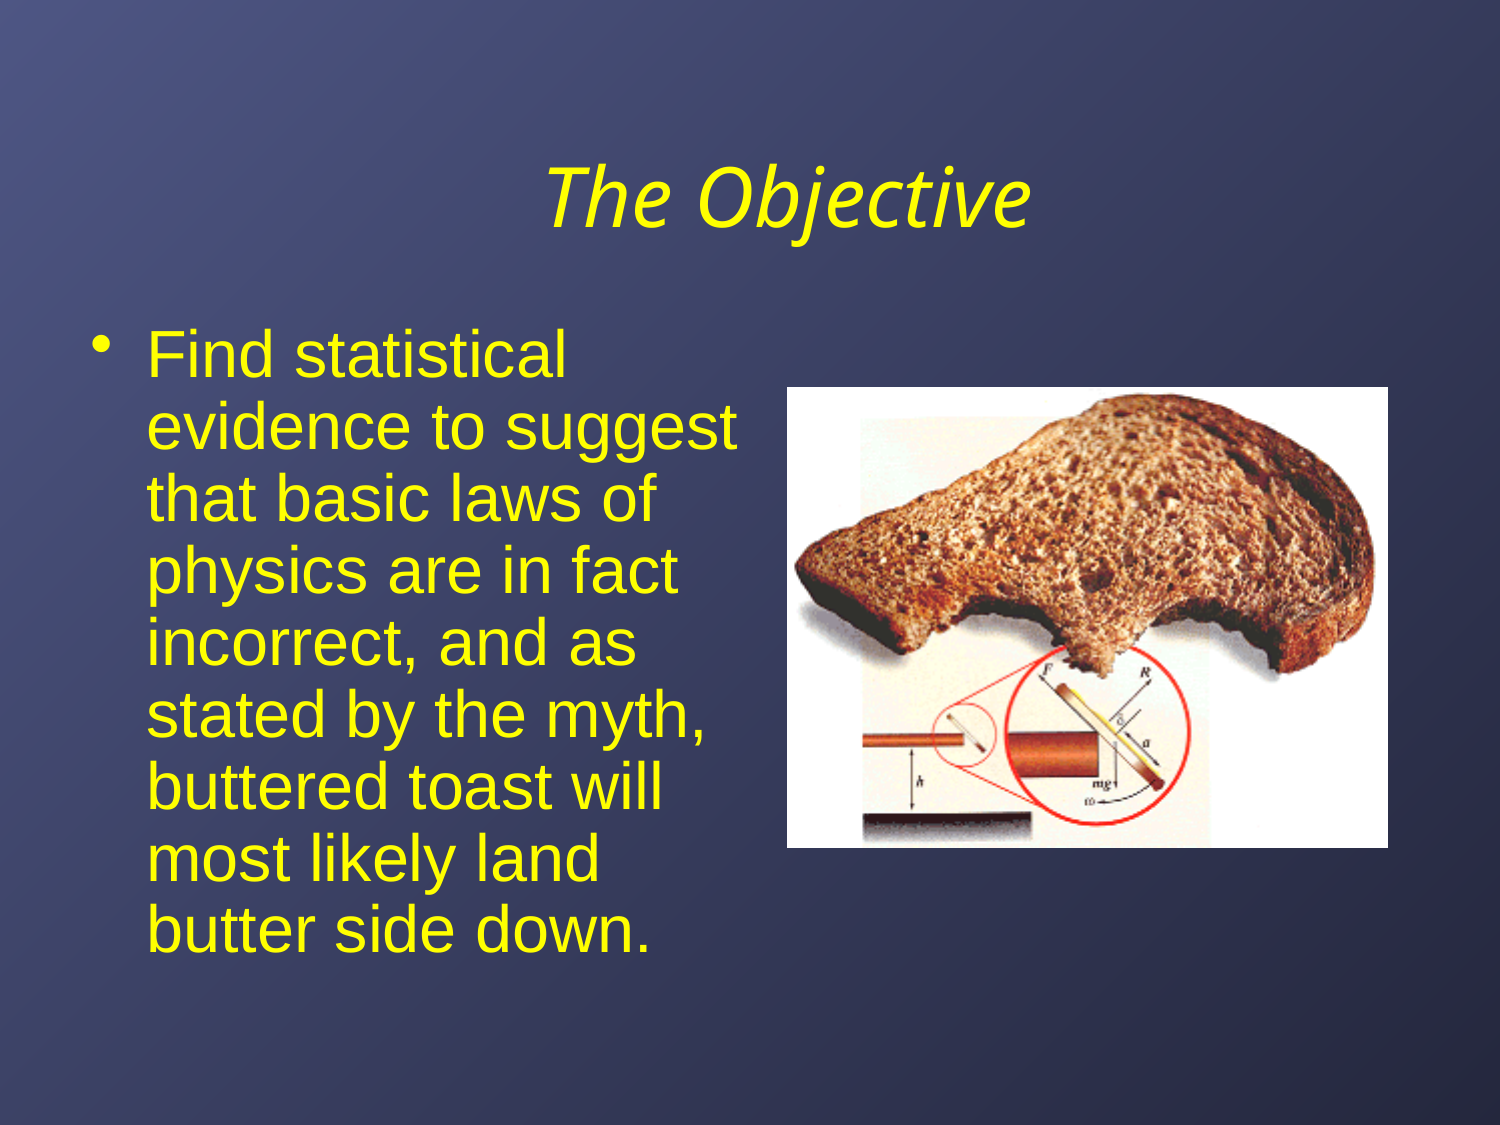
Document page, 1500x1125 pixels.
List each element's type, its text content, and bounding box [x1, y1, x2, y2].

picture [787, 387, 1388, 848]
title The Objective [187, 99, 1388, 288]
list Find statistical evidence to suggest that basic laws of physics are in fact incorrect, and as stated by the myth, buttered toast will most likely land butter side down. [74, 312, 788, 988]
